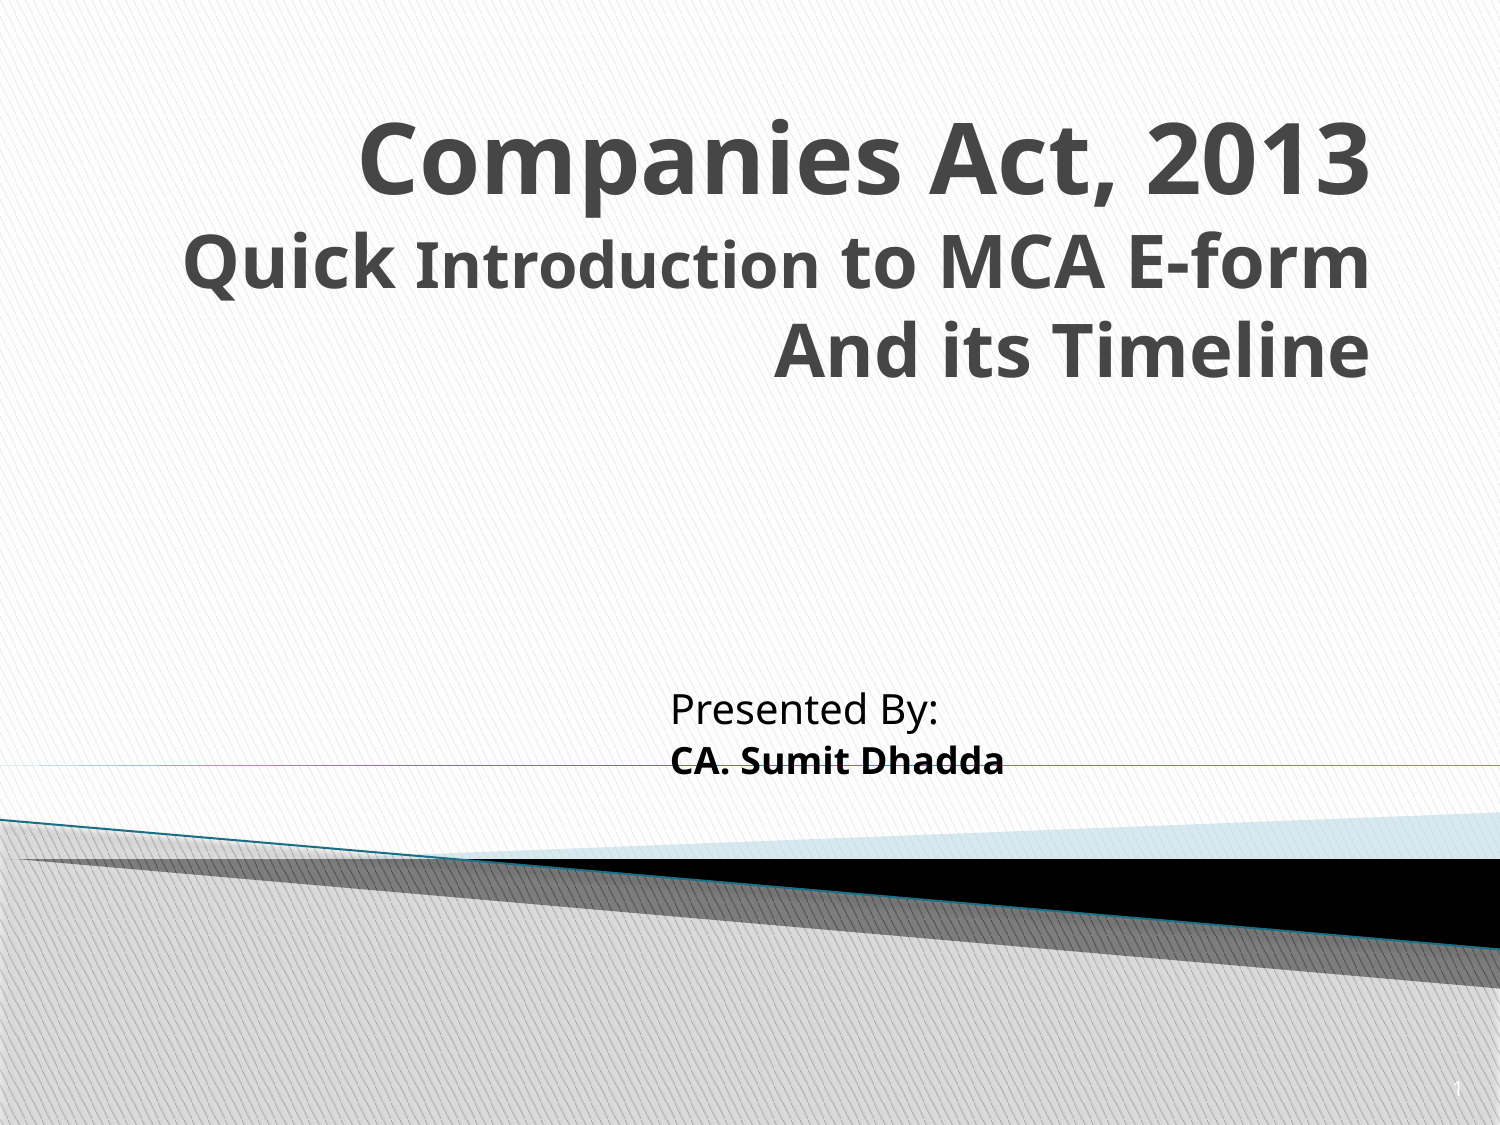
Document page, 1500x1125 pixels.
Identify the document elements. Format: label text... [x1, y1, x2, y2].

title Companies Act, 2013 Quick Introduction to MCA E-form And its Timeline [112, 87, 1388, 400]
subtitle Presented By: CA. Sumit Dhadda [662, 675, 1438, 900]
slide_number 1 [1418, 1051, 1479, 1112]
picture [5, 859, 1500, 989]
